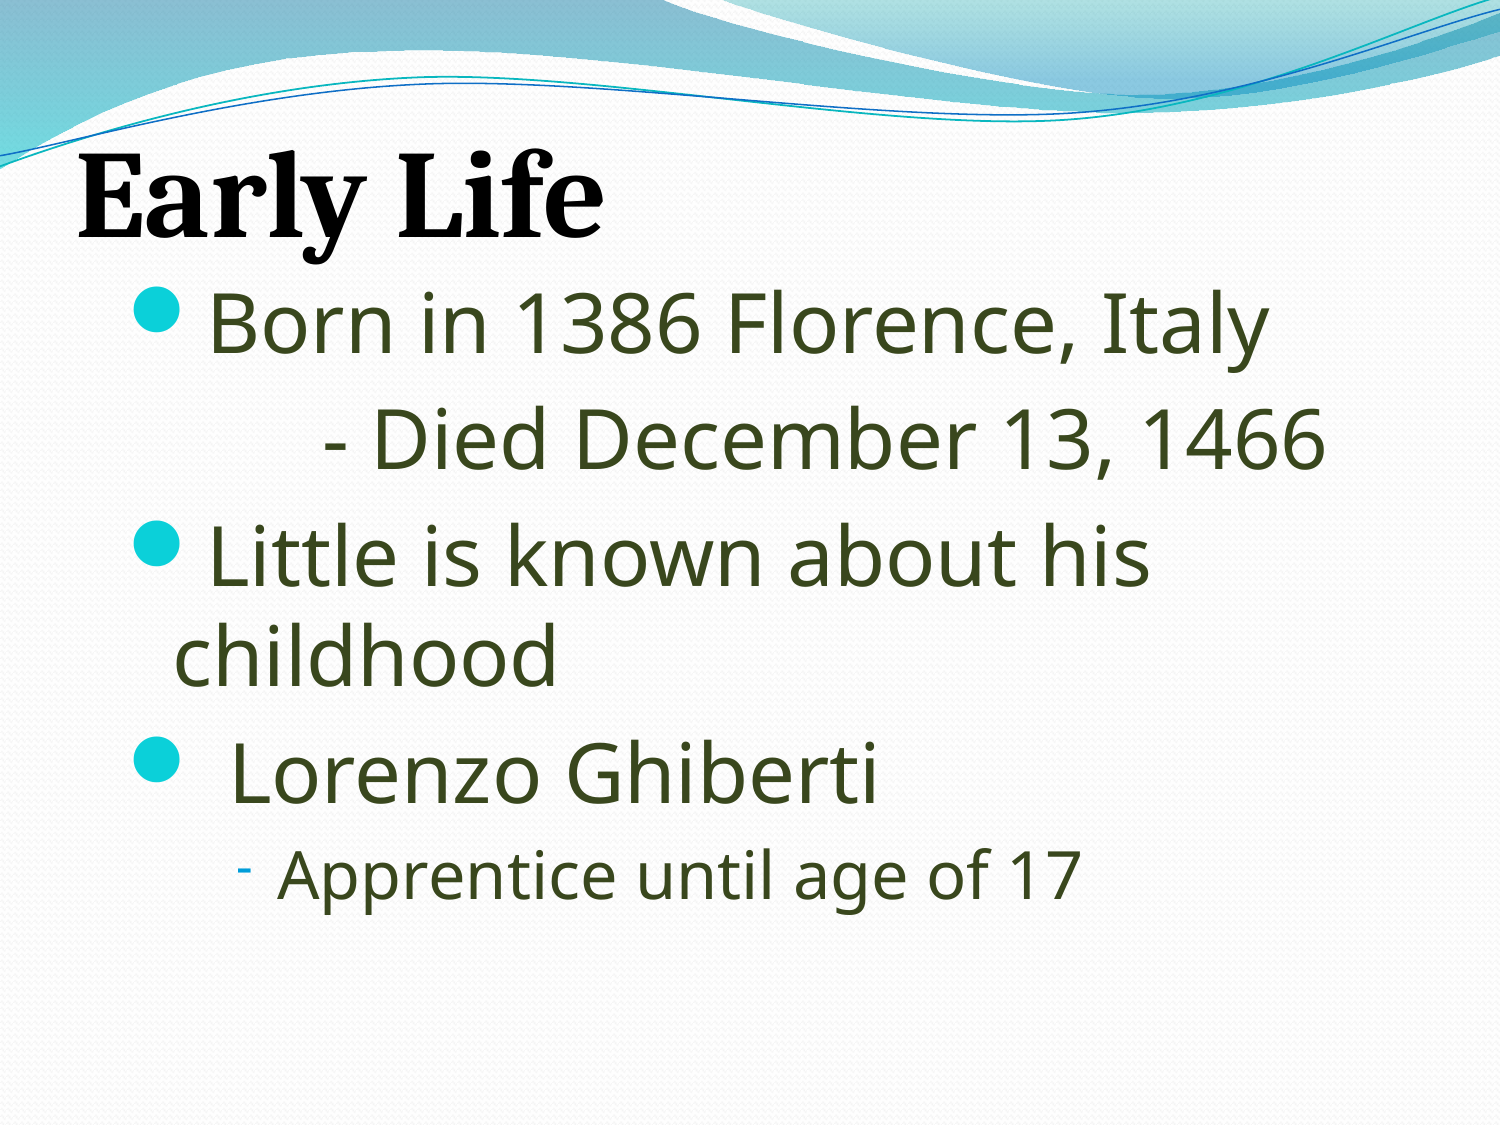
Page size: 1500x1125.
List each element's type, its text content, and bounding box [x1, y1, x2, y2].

title Early Life [75, 75, 1425, 263]
list Born in 1386 Florence, Italy - Died December 13, 1466 Little is known about his childhood Lorenzo Ghiberti Apprentice until age of 17 [112, 262, 1425, 1005]
